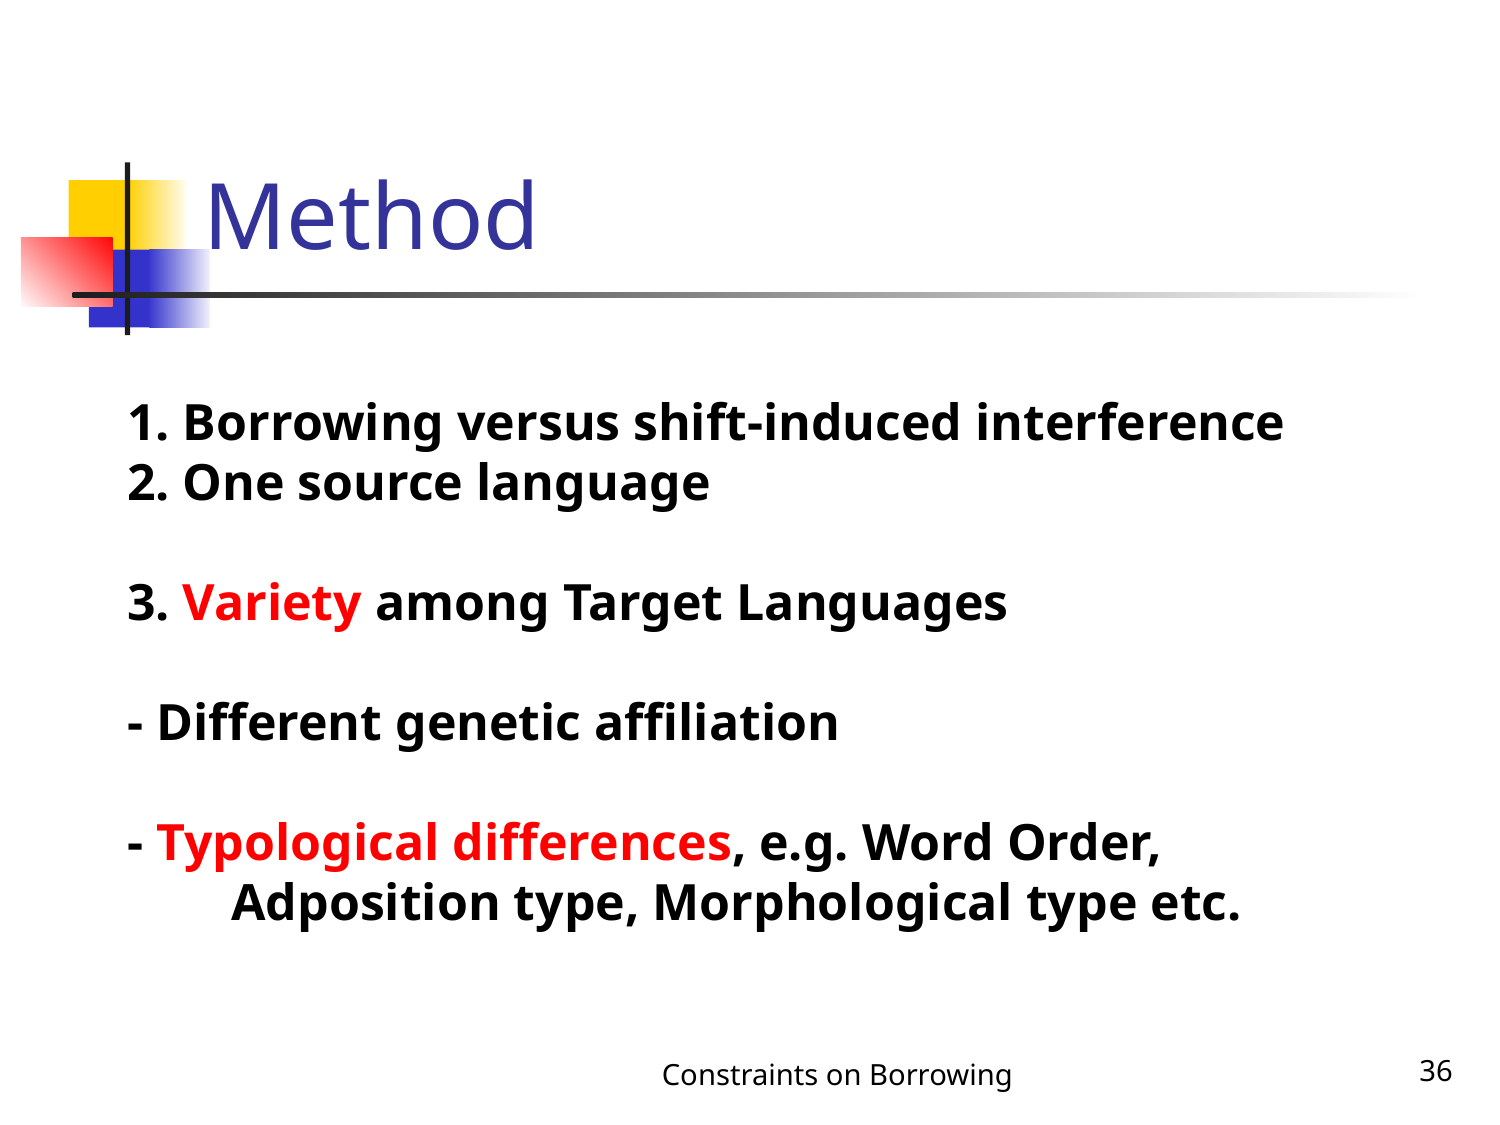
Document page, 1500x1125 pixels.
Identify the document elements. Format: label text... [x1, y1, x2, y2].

footer Constraints on Borrowing [599, 1023, 1076, 1100]
title Method [188, 34, 1468, 276]
text_box 1. Borrowing versus shift-induced interference 2. One source language 3. Variety among Target Languages - Different genetic affiliation - Typological differences, e.g. Word Order, Adposition type, Morphological type etc. [112, 383, 1388, 938]
slide_number 36 [1154, 1023, 1468, 1100]
